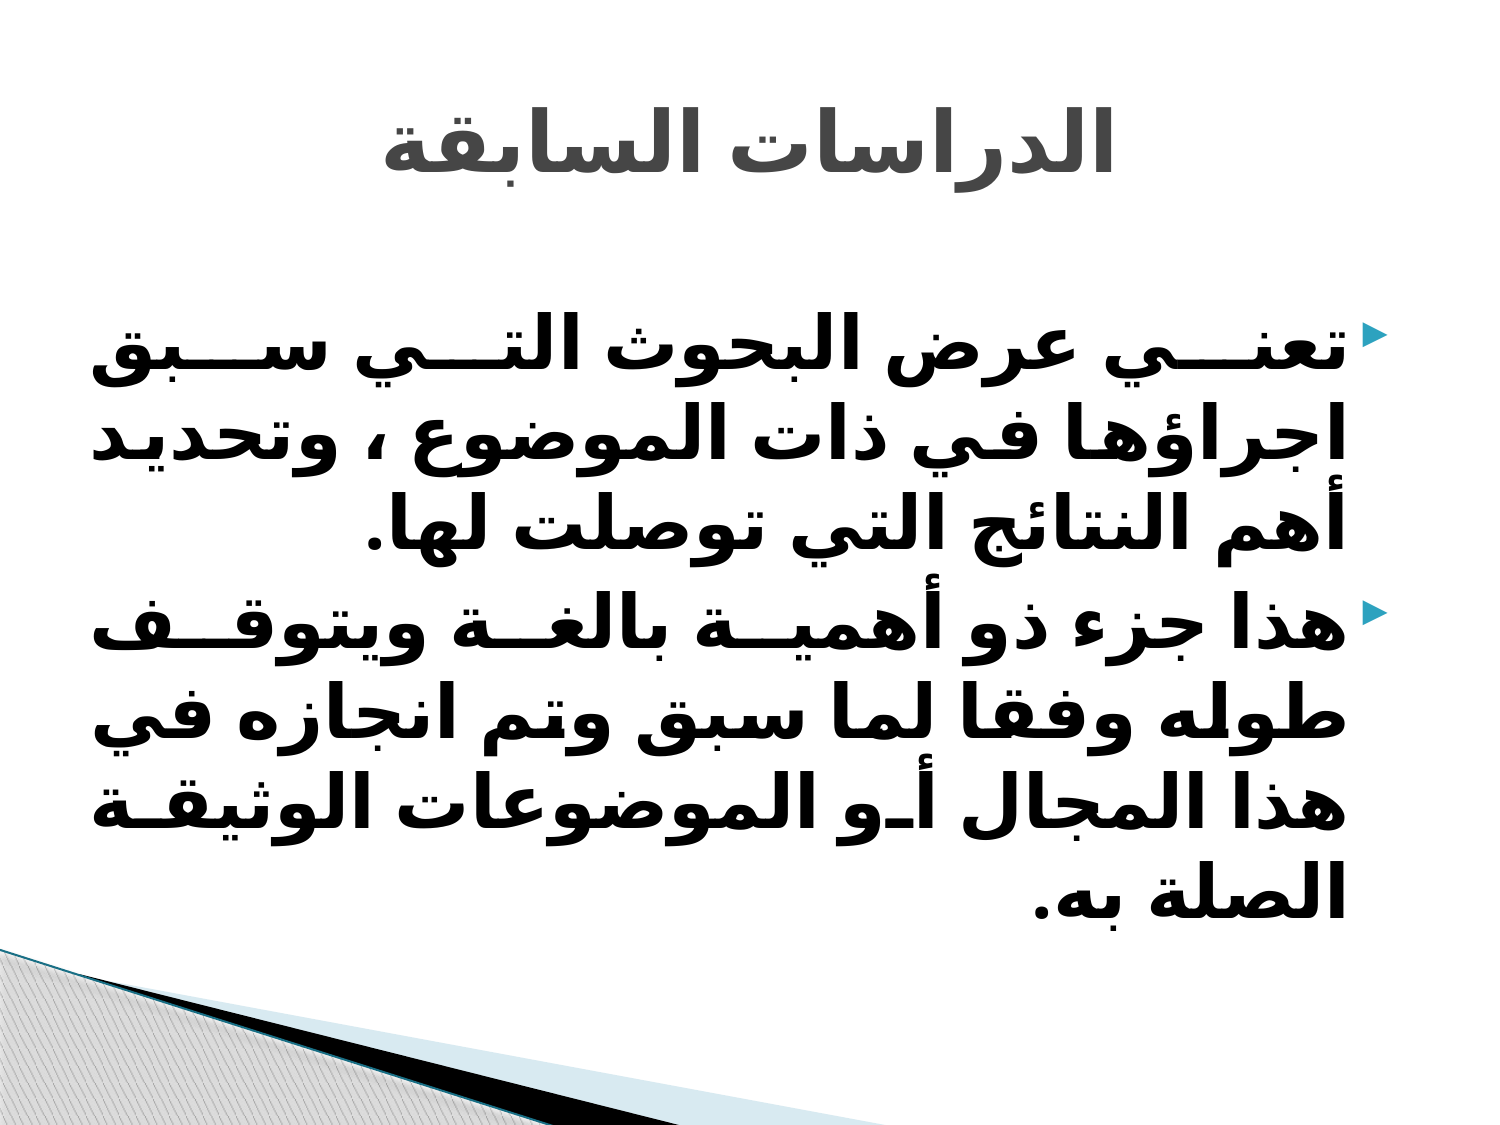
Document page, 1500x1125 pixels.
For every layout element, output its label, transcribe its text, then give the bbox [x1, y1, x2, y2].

title الدراسات السابقة [75, 45, 1425, 233]
list تعني عرض البحوث التي سبق اجراؤها في ذات الموضوع ، وتحديد أهم النتائج التي توصلت لها. هذا جزء ذو أهمية بالغة ويتوقف طوله وفقا لما سبق وتم انجازه في هذا المجال أو الموضوعات الوثيقة الصلة به. [75, 243, 1425, 986]
